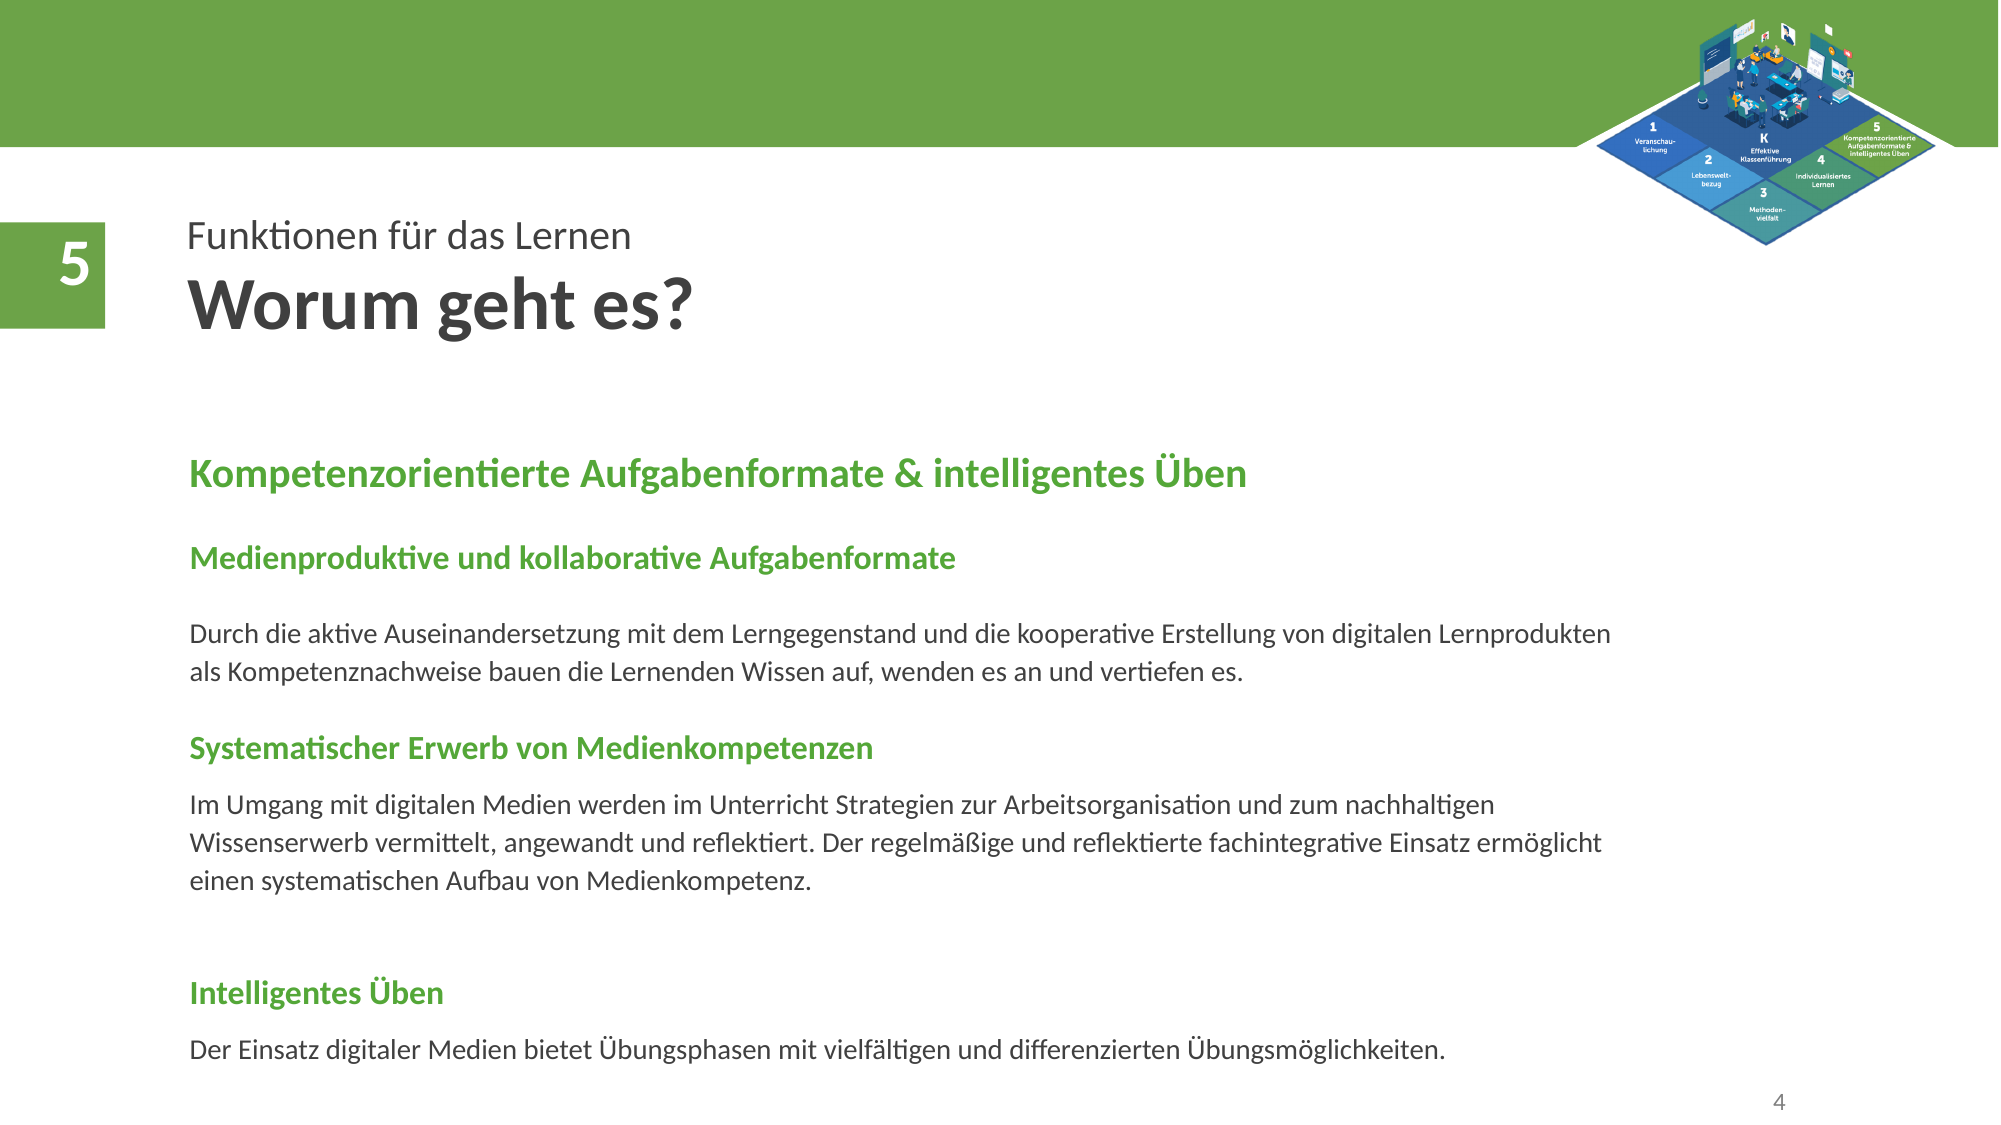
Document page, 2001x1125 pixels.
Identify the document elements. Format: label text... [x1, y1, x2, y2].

slide_number 4 [1350, 1075, 1801, 1125]
list Kompetenzorientierte Aufgabenformate & intelligentes Üben Medienproduktive und kollaborative Aufgabenformate Durch die aktive Auseinandersetzung mit dem Lerngegenstand und die kooperative Erstellung von digitalen Lernprodukten als Kompetenznachweise bauen die Lernenden Wissen auf, wenden es an und vertiefen es. Systematischer Erwerb von Medienkompetenzen Im Umgang mit digitalen Medien werden im Unterricht Strategien zur Arbeitsorganisation und zum nachhaltigen Wissenserwerb vermittelt, angewandt und reflektiert. Der regelmäßige und reflektierte fachintegrative Einsatz ermöglicht einen systematischen Aufbau von Medienkompetenz. Intelligentes Üben Der Einsatz digitaler Medien bietet Übungsphasen mit vielfältigen und differenzierten Übungsmöglichkeiten. [171, 443, 1630, 1076]
list Worum geht es? [172, 259, 1664, 354]
picture [1589, 12, 1942, 249]
list Funktionen für das Lernen [171, 183, 1663, 267]
